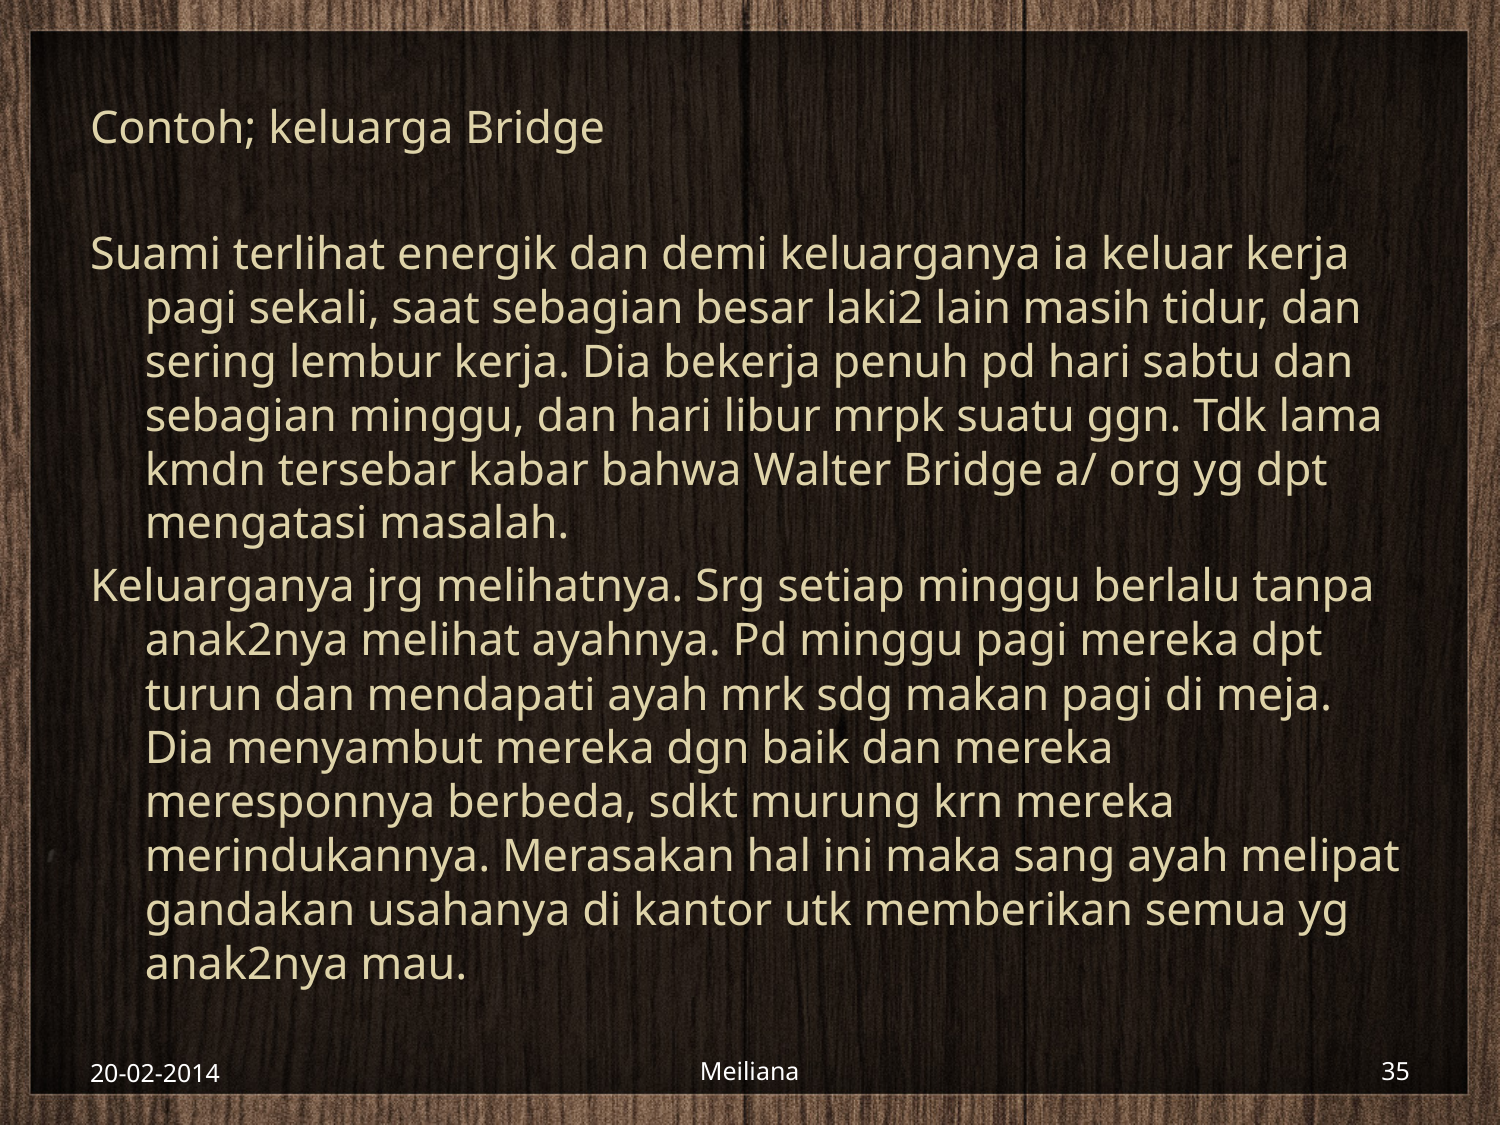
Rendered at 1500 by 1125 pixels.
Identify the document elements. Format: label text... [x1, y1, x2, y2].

footer Meiliana [512, 1042, 988, 1103]
picture [0, 0, 1500, 1125]
slide_number 35 [1074, 1042, 1425, 1103]
list Contoh; keluarga Bridge Suami terlihat energik dan demi keluarganya ia keluar kerja pagi sekali, saat sebagian besar laki2 lain masih tidur, dan sering lembur kerja. Dia bekerja penuh pd hari sabtu dan sebagian minggu, dan hari libur mrpk suatu ggn. Tdk lama kmdn tersebar kabar bahwa Walter Bridge a/ org yg dpt mengatasi masalah. Keluarganya jrg melihatnya. Srg setiap minggu berlalu tanpa anak2nya melihat ayahnya. Pd minggu pagi mereka dpt turun dan mendapati ayah mrk sdg makan pagi di meja. Dia menyambut mereka dgn baik dan mereka meresponnya berbeda, sdkt murung krn mereka merindukannya. Merasakan hal ini maka sang ayah melipat gandakan usahanya di kantor utk memberikan semua yg anak2nya mau. [75, 90, 1425, 1005]
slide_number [75, 1042, 425, 1103]
